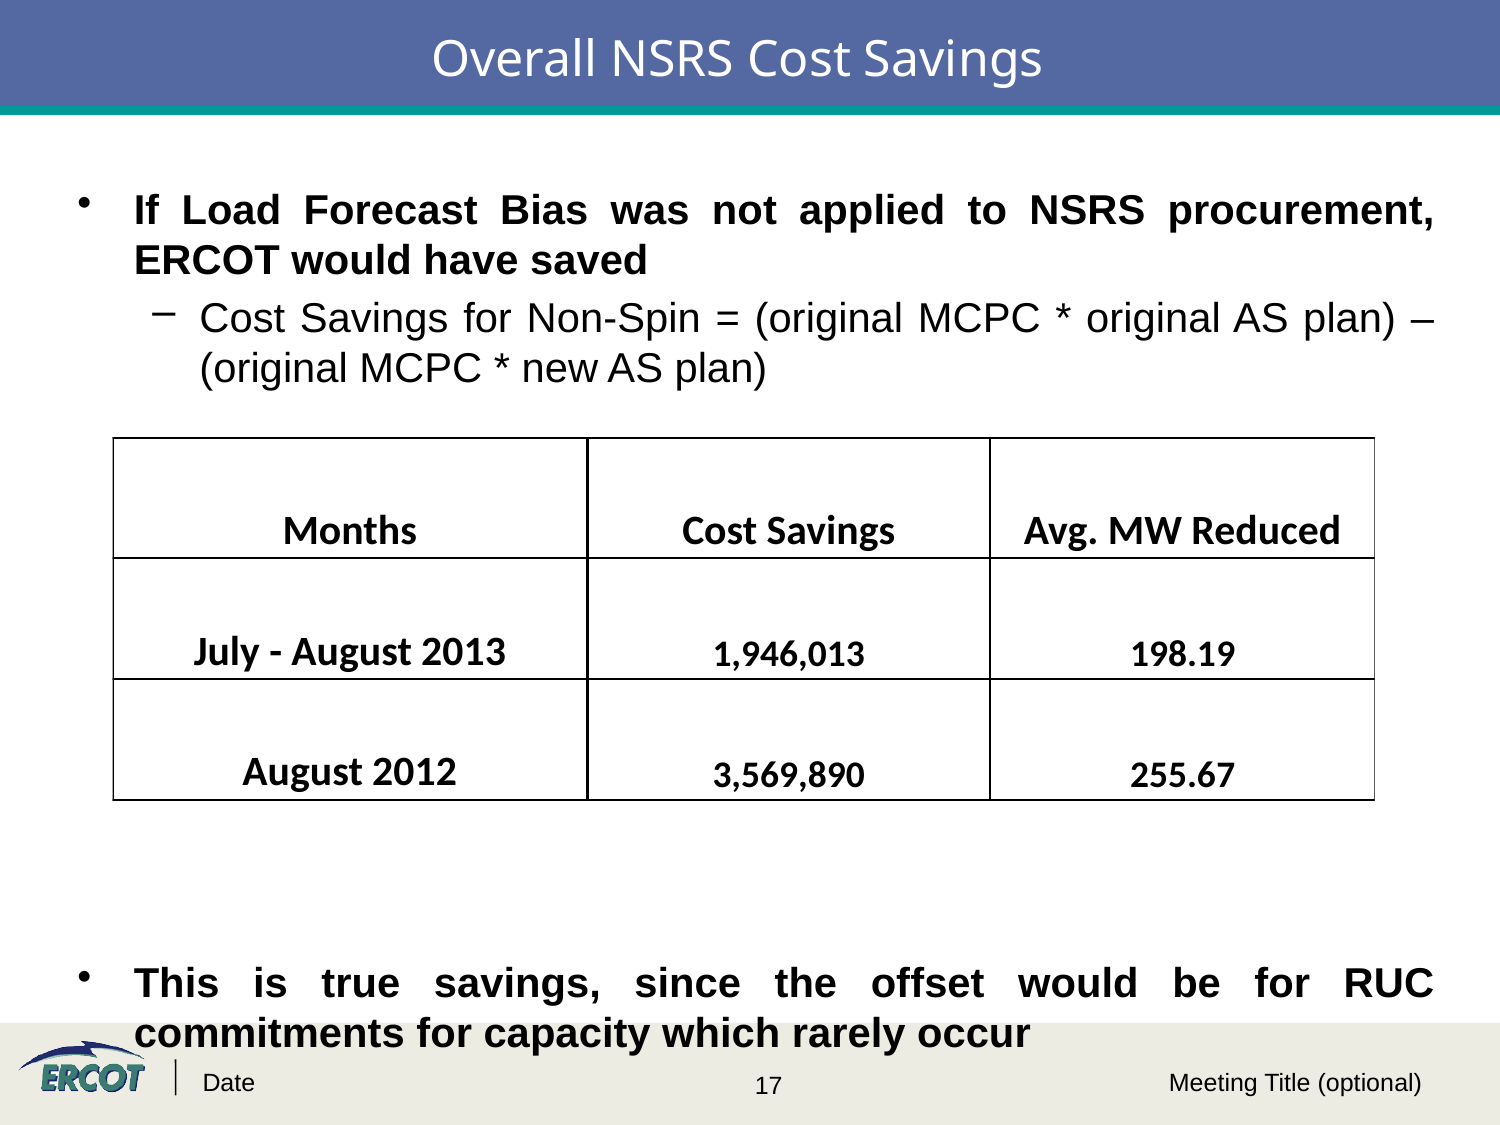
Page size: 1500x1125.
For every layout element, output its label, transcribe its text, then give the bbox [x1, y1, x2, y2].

slide_number Date [187, 1059, 538, 1125]
footer Meeting Title (optional) [1025, 1059, 1438, 1125]
title Overall NSRS Cost Savings [24, 0, 1450, 113]
list If Load Forecast Bias was not applied to NSRS procurement, ERCOT would have saved Cost Savings for Non-Spin = (original MCPC * original AS plan) – (original MCPC * new AS plan) This is true savings, since the offset would be for RUC commitments for capacity which rarely occur [62, 174, 1450, 550]
picture [10, 1031, 151, 1111]
picture [112, 437, 1375, 822]
